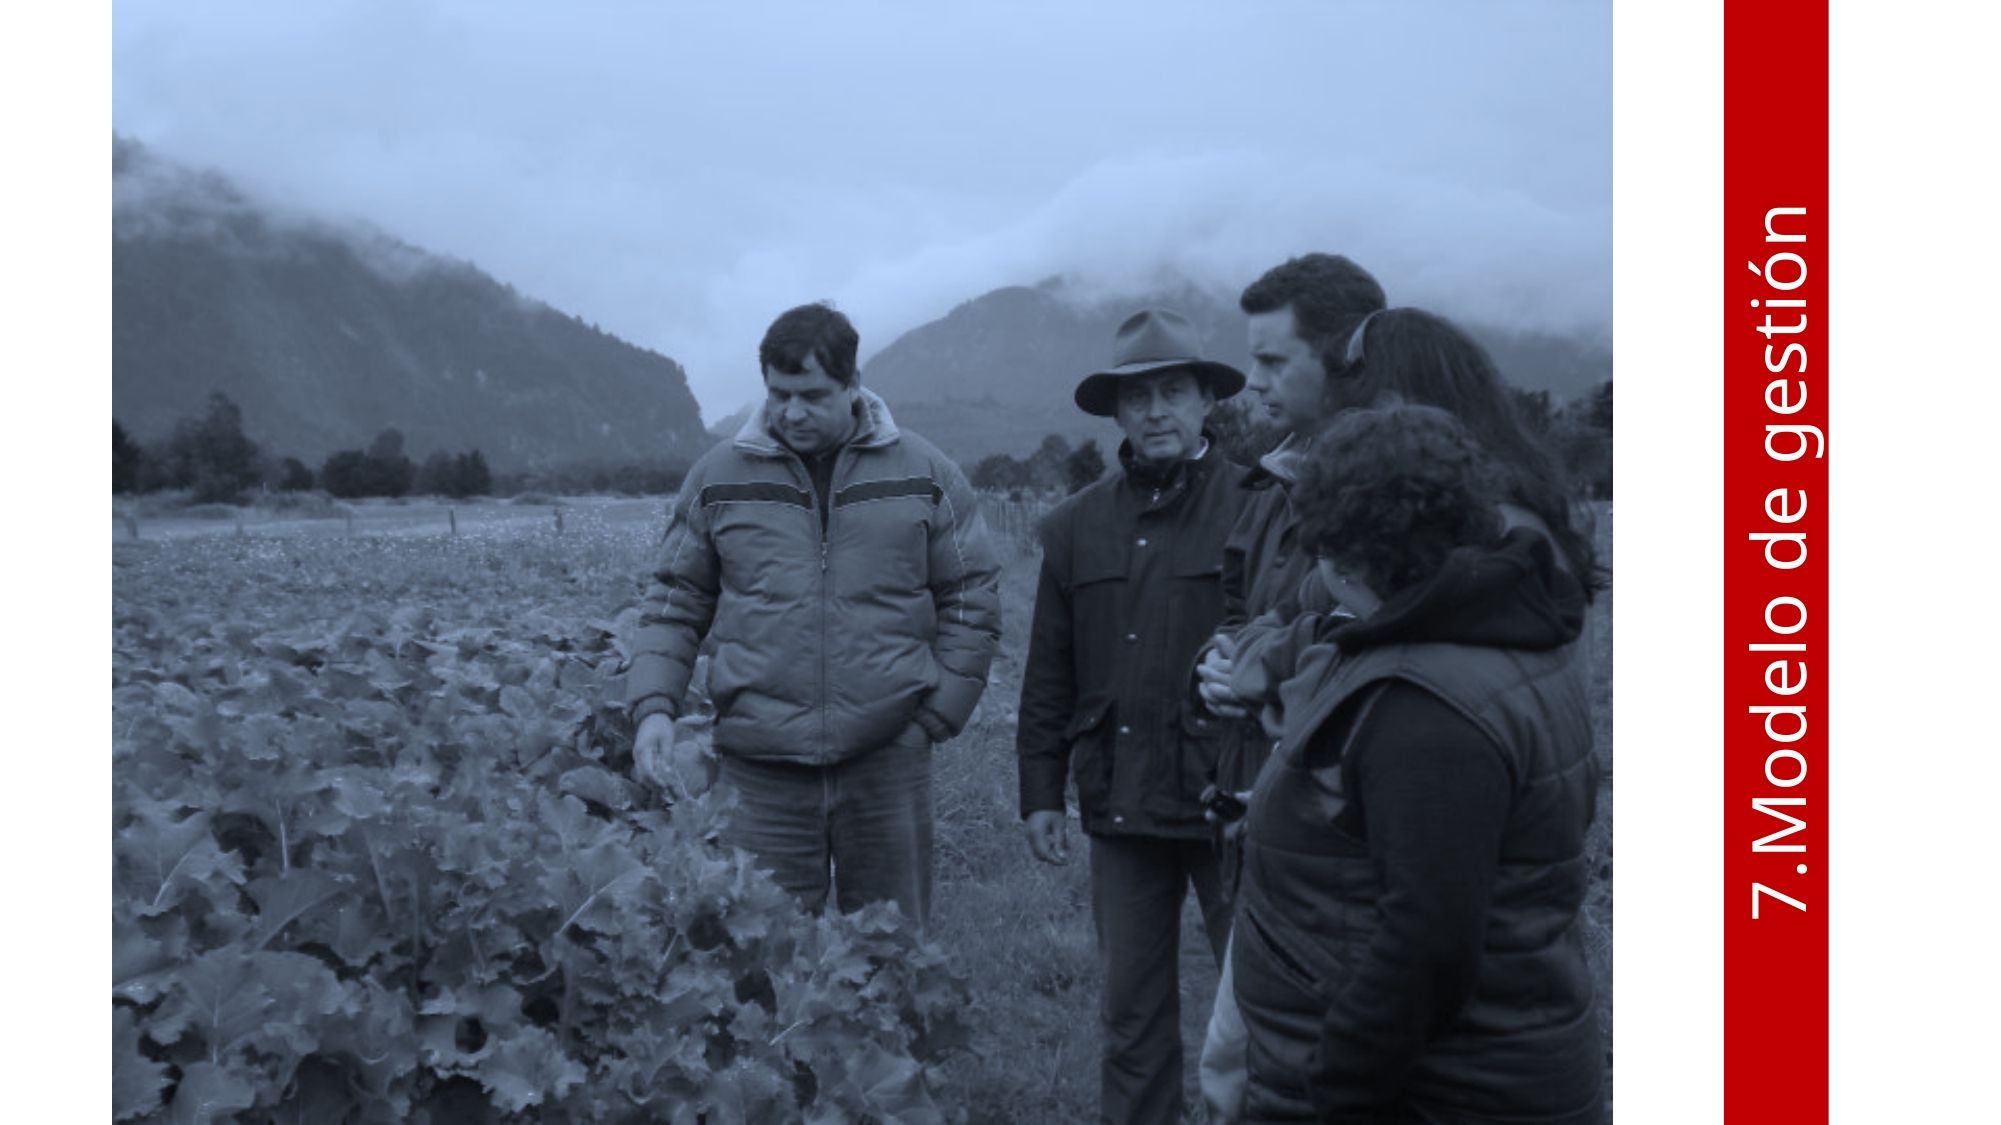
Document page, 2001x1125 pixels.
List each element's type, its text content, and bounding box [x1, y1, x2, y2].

picture [112, 0, 1613, 1125]
text_box 7.Modelo de gestión [1723, 0, 1829, 1125]
